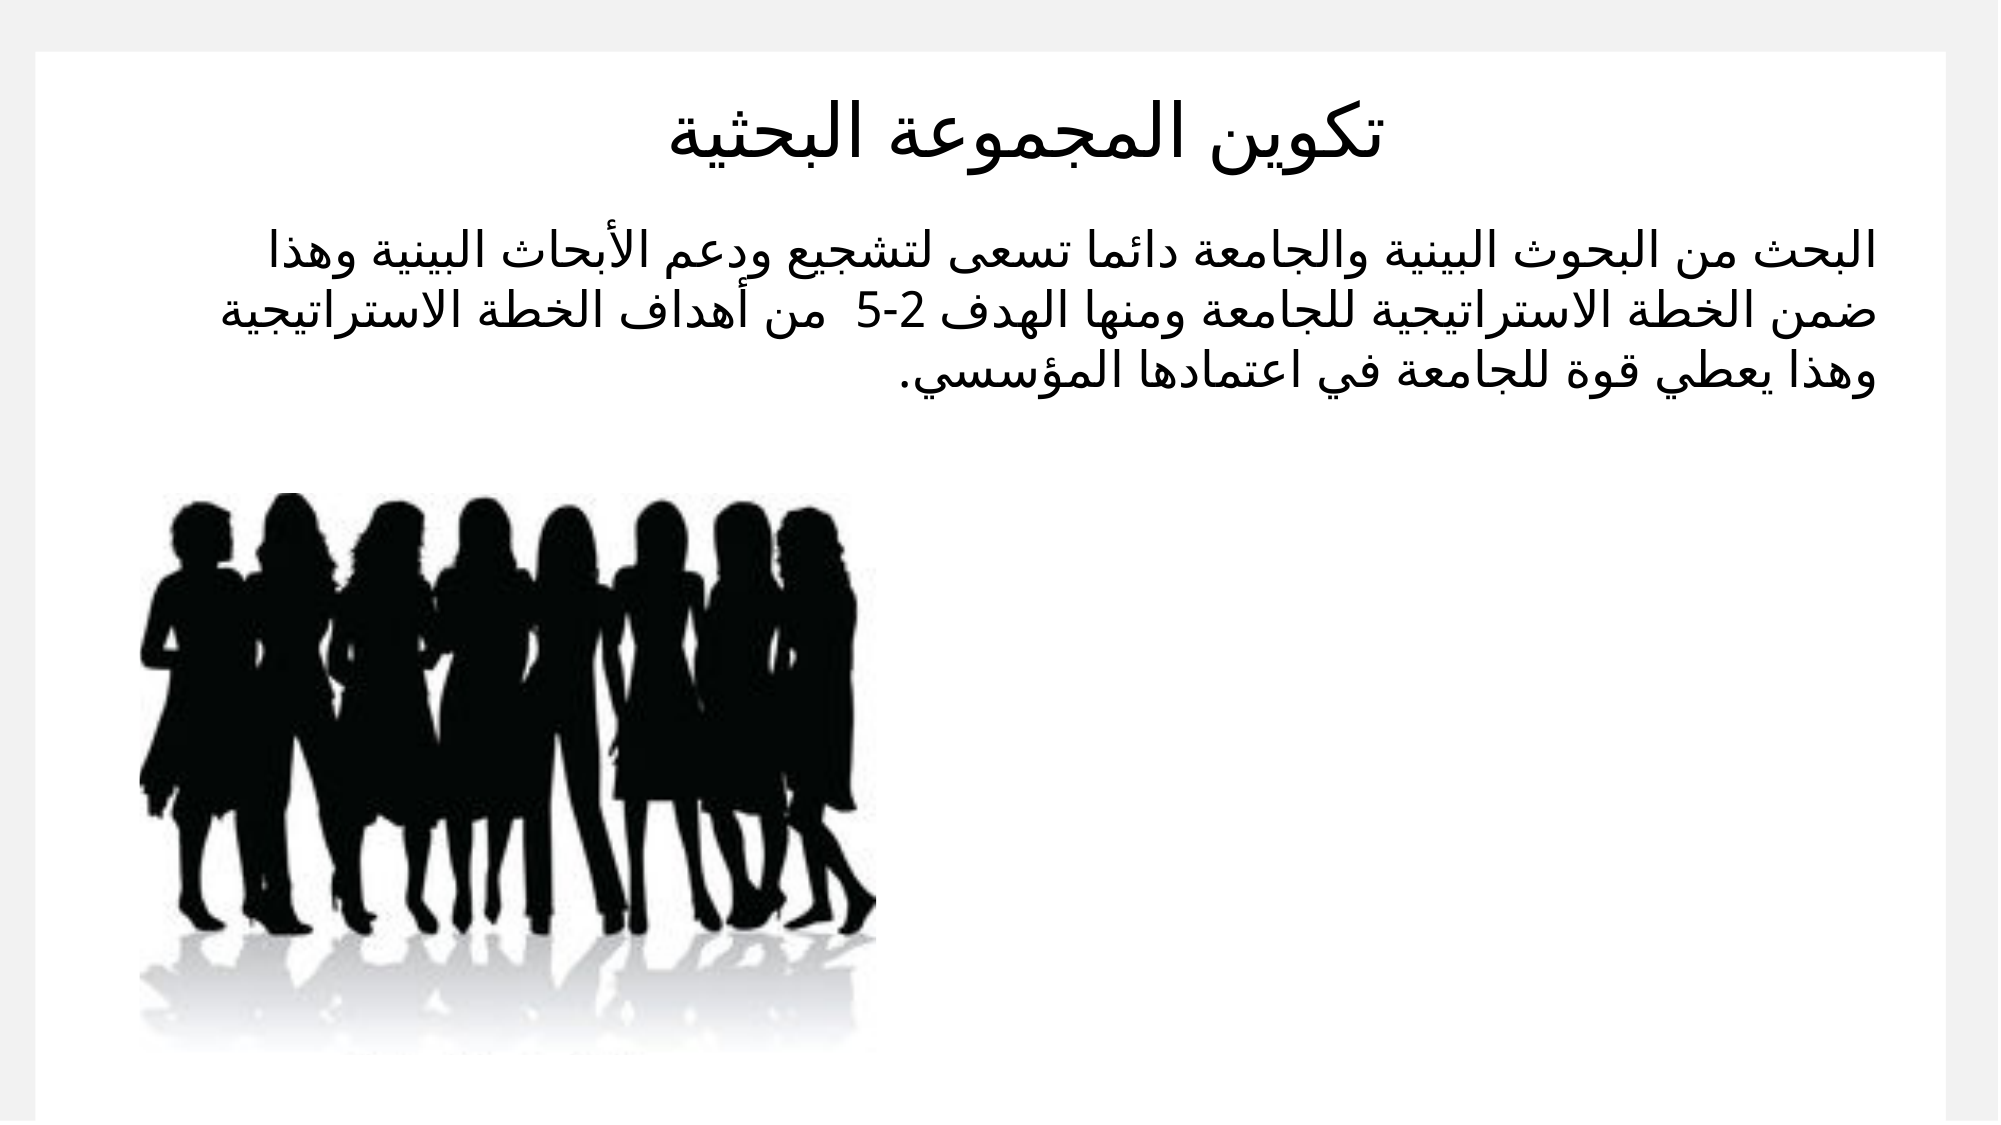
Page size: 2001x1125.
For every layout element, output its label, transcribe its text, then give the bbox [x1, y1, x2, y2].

text_box تكوين المجموعة البحثية [433, 75, 1600, 180]
picture [139, 493, 877, 1055]
text_box البحث من البحوث البينية والجامعة دائما تسعى لتشجيع ودعم الأبحاث البينية وهذا ضمن الخطة الاستراتيجية للجامعة ومنها الهدف 2-5 من أهداف الخطة الاستراتيجية وهذا يعطي قوة للجامعة في اعتمادها المؤسسي. [139, 210, 1894, 406]
